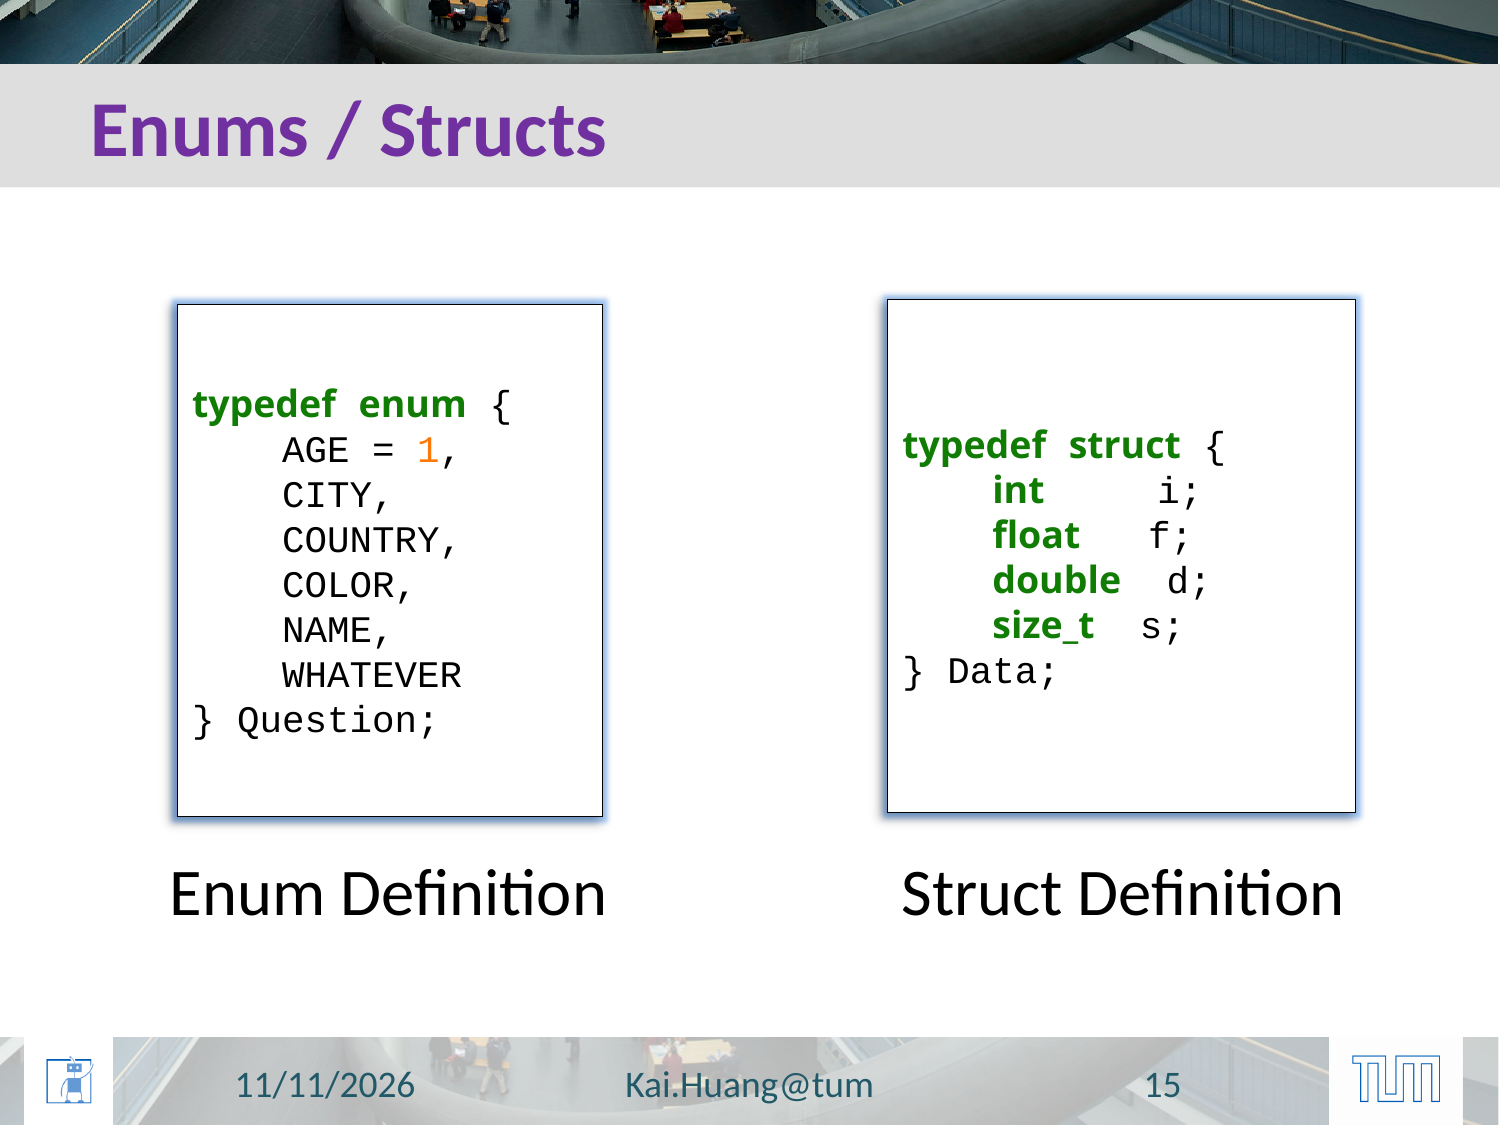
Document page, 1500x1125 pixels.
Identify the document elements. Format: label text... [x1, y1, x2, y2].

text_box Enum Definition [154, 841, 623, 937]
picture [0, 0, 1500, 64]
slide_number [162, 1052, 488, 1113]
text_box typedef struct { int i; float f; double d; size_t s; } Data; [887, 299, 1356, 813]
text_box Struct Definition [886, 841, 1360, 937]
footer Kai.Huang@tum [512, 1052, 988, 1113]
text_box typedef enum { AGE = 1, CITY, COUNTRY, COLOR, NAME, WHATEVER } Question; [177, 304, 603, 817]
title Enums / Structs [75, 62, 1425, 188]
slide_number 15 [1012, 1052, 1313, 1113]
picture [0, 1032, 1500, 1125]
